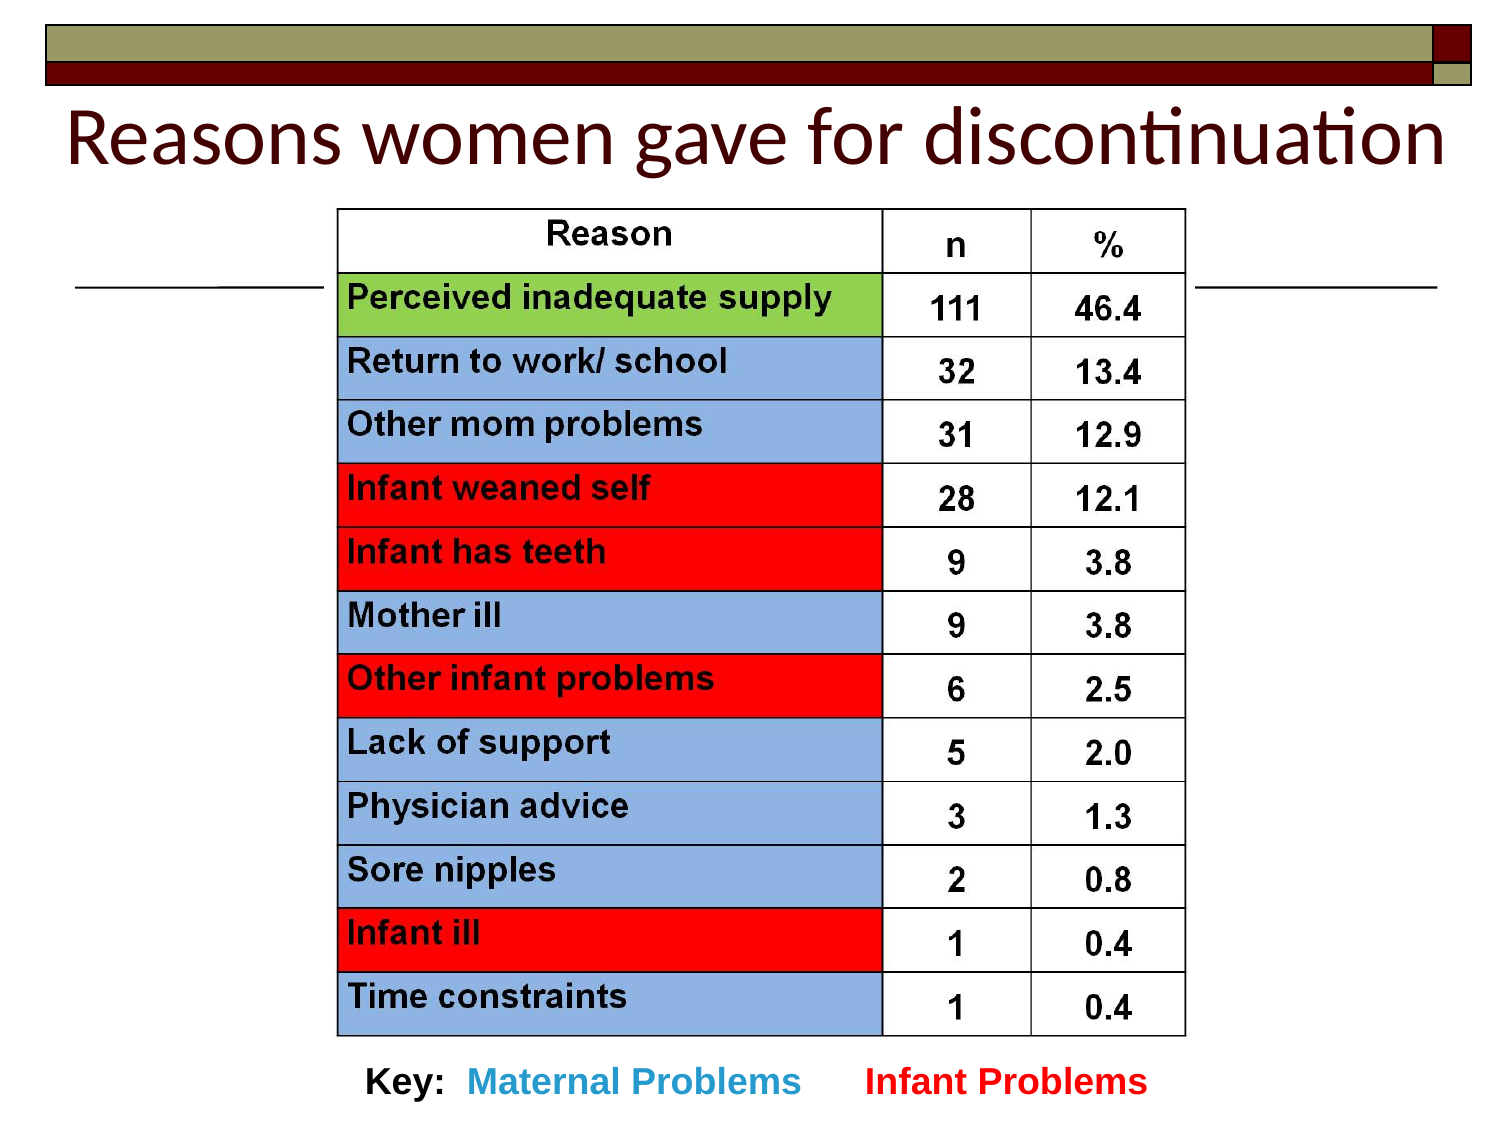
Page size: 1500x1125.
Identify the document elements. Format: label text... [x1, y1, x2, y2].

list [324, 199, 1195, 1046]
title Reasons women gave for discontinuation [49, 37, 1476, 226]
text_box Key: Maternal Problems Infant Problems [350, 1053, 1182, 1125]
